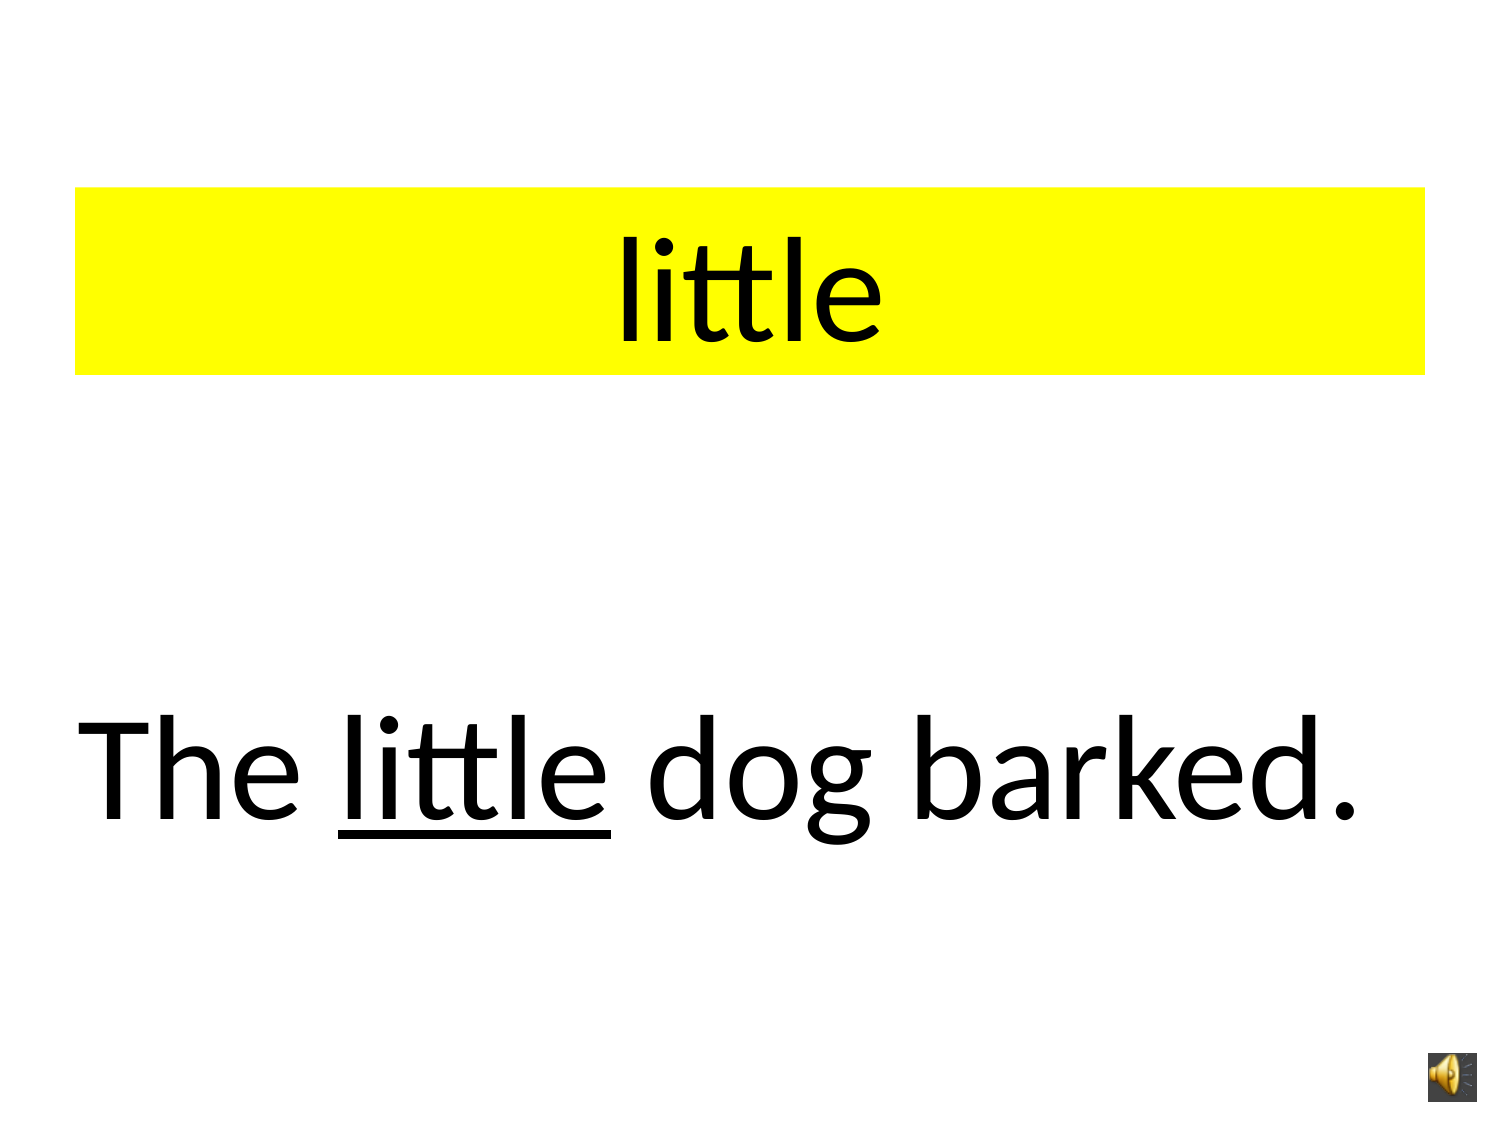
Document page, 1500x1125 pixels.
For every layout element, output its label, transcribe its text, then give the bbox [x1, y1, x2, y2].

list The little dog barked. [62, 662, 1413, 938]
picture [1427, 1052, 1478, 1103]
title little [75, 187, 1425, 375]
